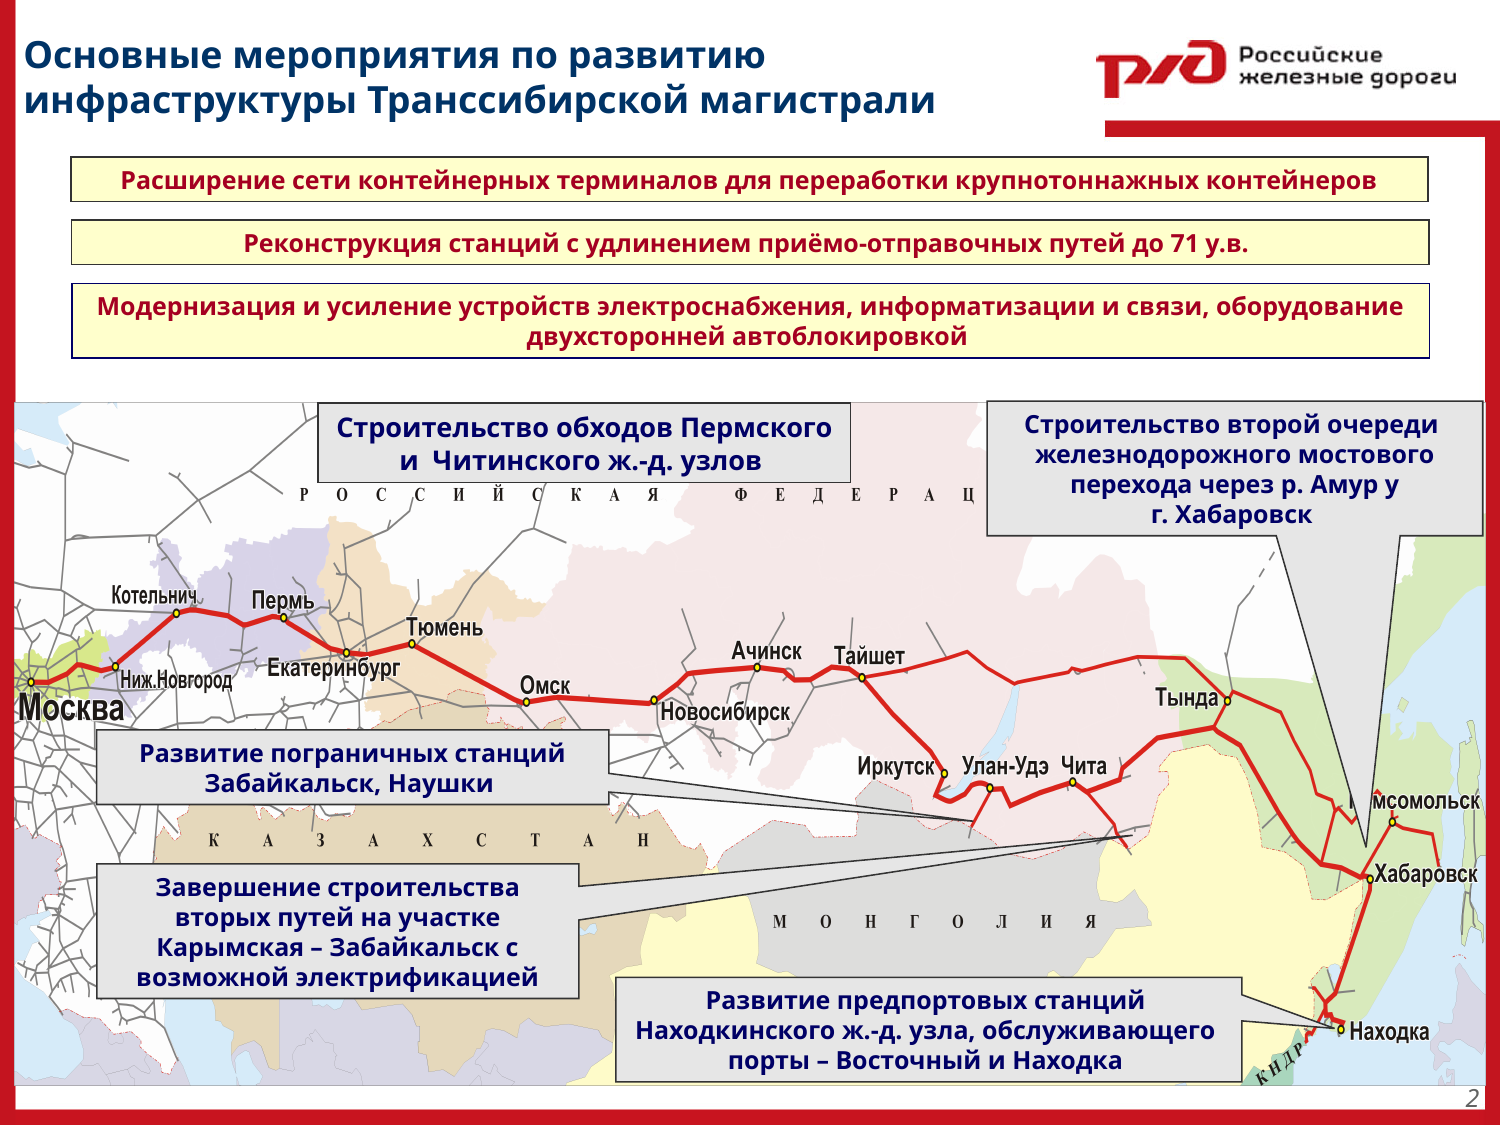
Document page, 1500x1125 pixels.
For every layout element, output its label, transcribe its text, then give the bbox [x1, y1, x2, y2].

text_box Реконструкция станций с удлинением приёмо-отправочных путей до 71 у.в. [71, 220, 1429, 265]
picture [0, 0, 1500, 1125]
text_box 2 [1449, 1074, 1496, 1120]
text_box Расширение сети контейнерных терминалов для переработки крупнотоннажных контейнеров [70, 156, 1429, 202]
title Основные мероприятия по развитию инфраструктуры Транссибирской магистрали [8, 18, 1120, 135]
text_box Модернизация и усиление устройств электроснабжения, информатизации и связи, оборудование двухсторонней автоблокировкой [72, 283, 1430, 358]
